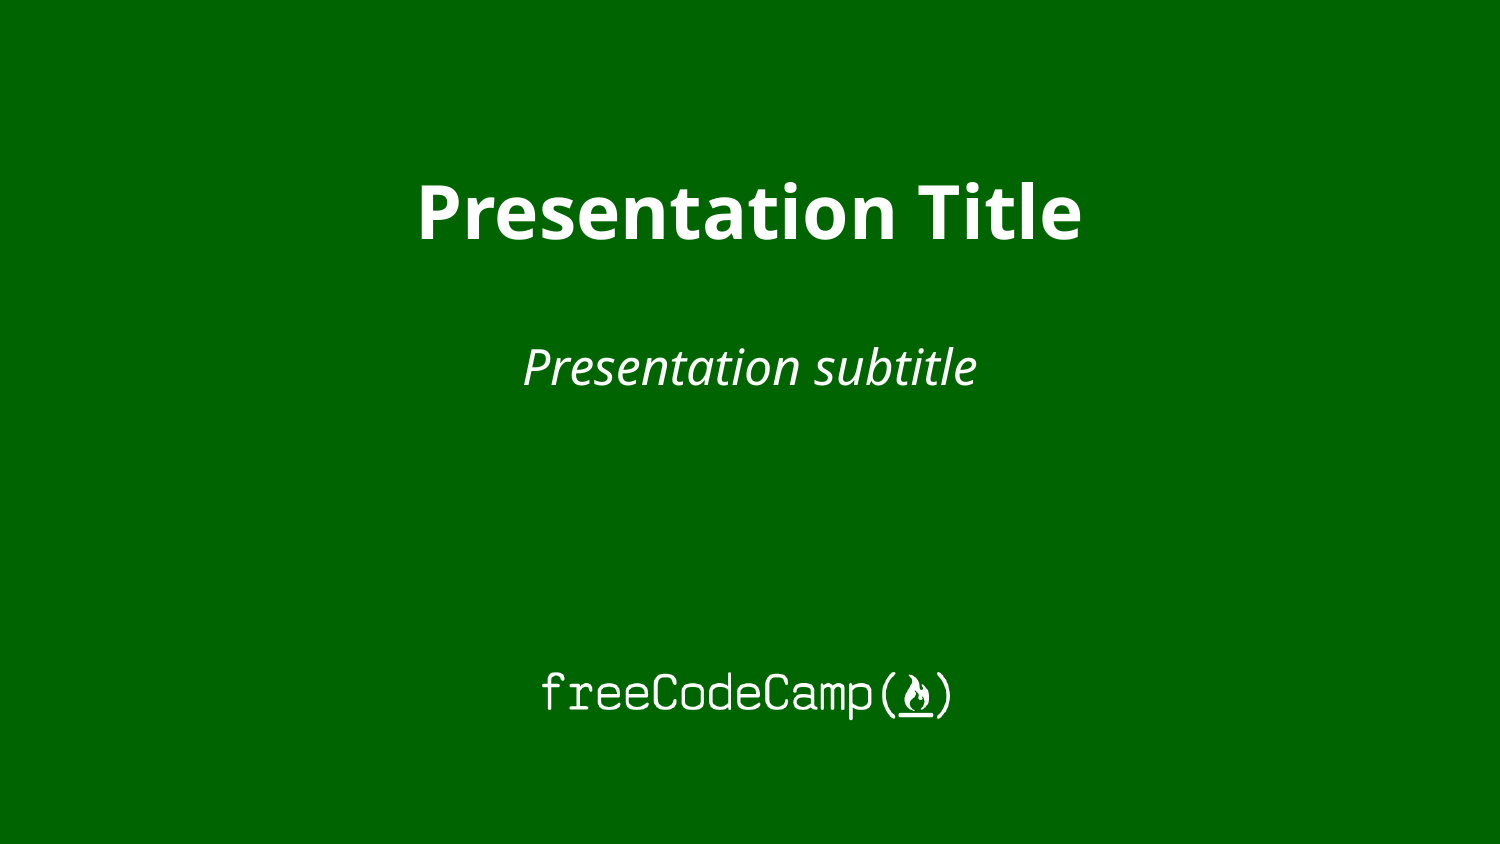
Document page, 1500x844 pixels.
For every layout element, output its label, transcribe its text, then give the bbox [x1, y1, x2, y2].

subtitle Presentation subtitle [251, 311, 1249, 368]
title Presentation Title [0, 149, 1500, 313]
picture [536, 667, 953, 725]
